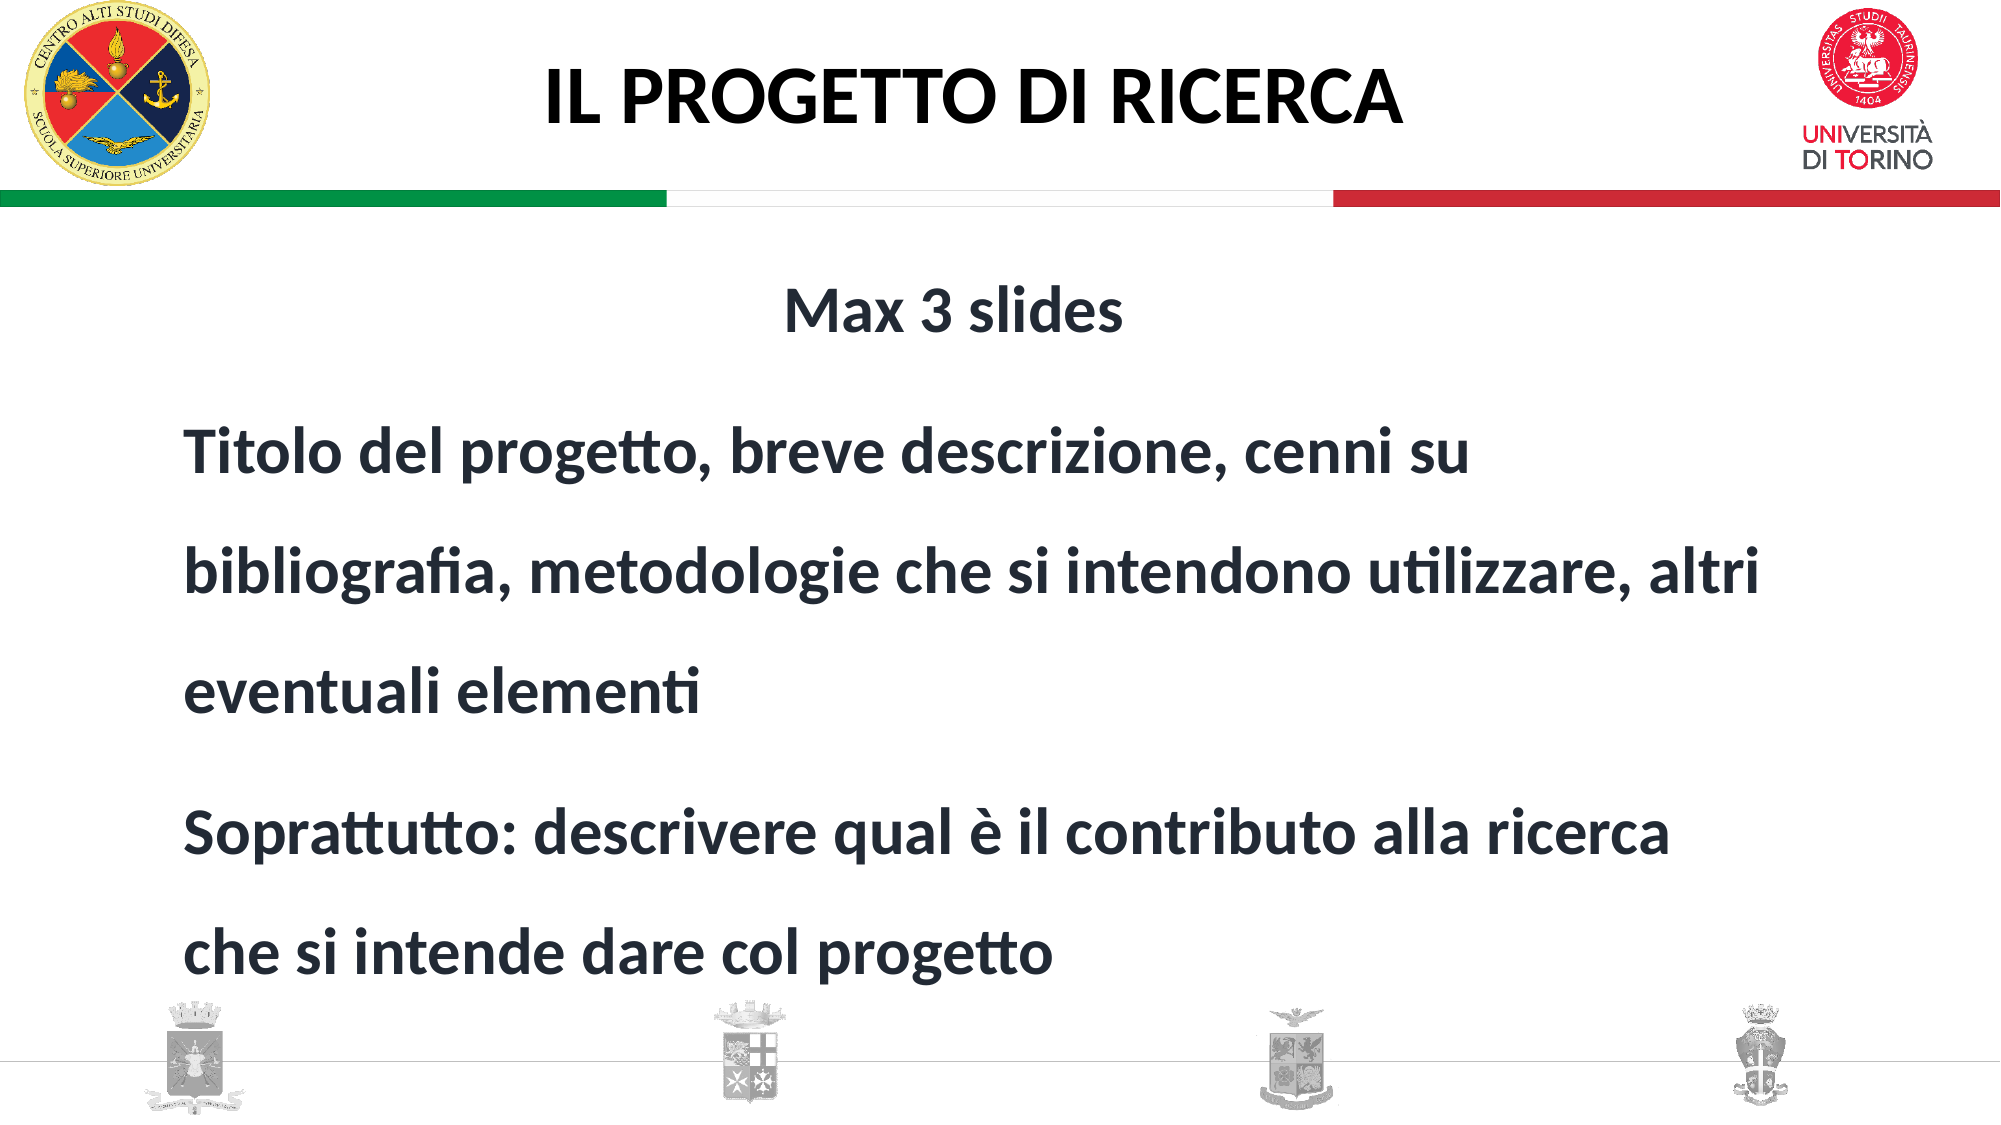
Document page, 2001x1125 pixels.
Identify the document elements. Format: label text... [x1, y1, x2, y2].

picture [0, 0, 2000, 219]
text_box Max 3 slides Titolo del progetto, breve descrizione, cenni su bibliografia, metodologie che si intendono utilizzare, altri eventuali elementi Soprattutto: descrivere qual è il contributo alla ricerca che si intende dare col progetto [169, 218, 1779, 928]
text_box IL PROGETTO DI RICERCA [529, 33, 1419, 148]
picture [24, 0, 210, 186]
